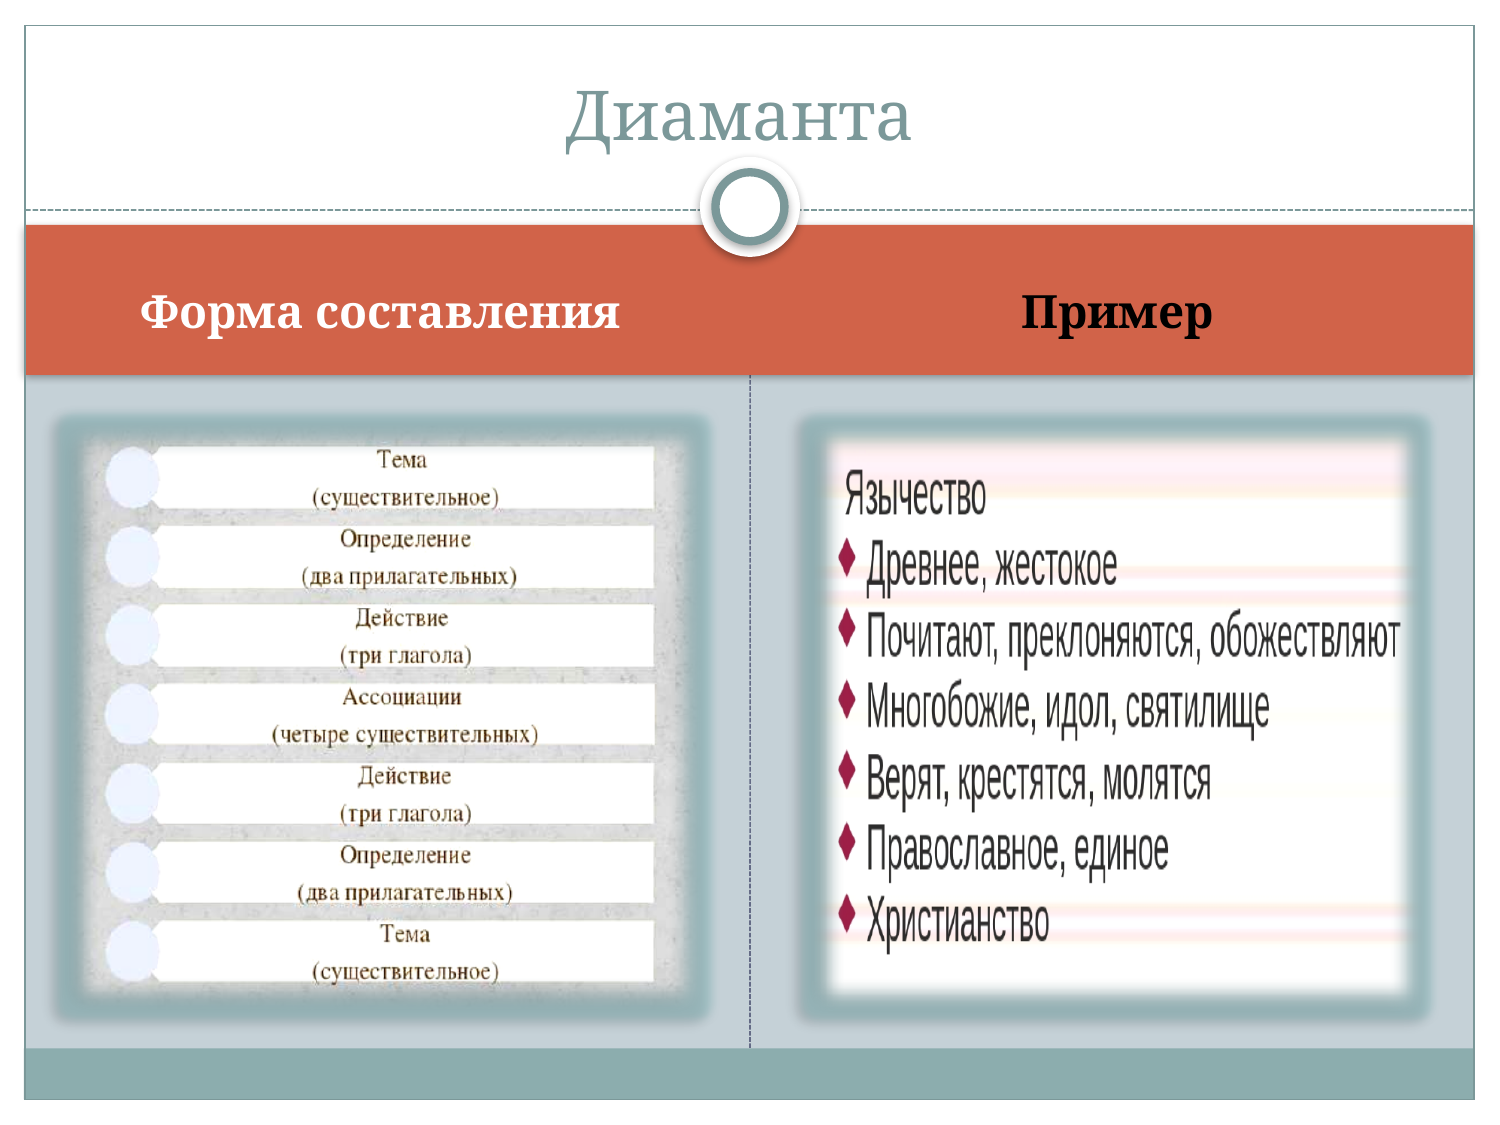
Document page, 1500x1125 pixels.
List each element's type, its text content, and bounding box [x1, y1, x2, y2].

list Форма составления [48, 249, 714, 371]
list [808, 420, 1424, 1012]
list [64, 420, 703, 1012]
title Диаманта [49, 37, 1450, 162]
list Пример [785, 249, 1450, 371]
